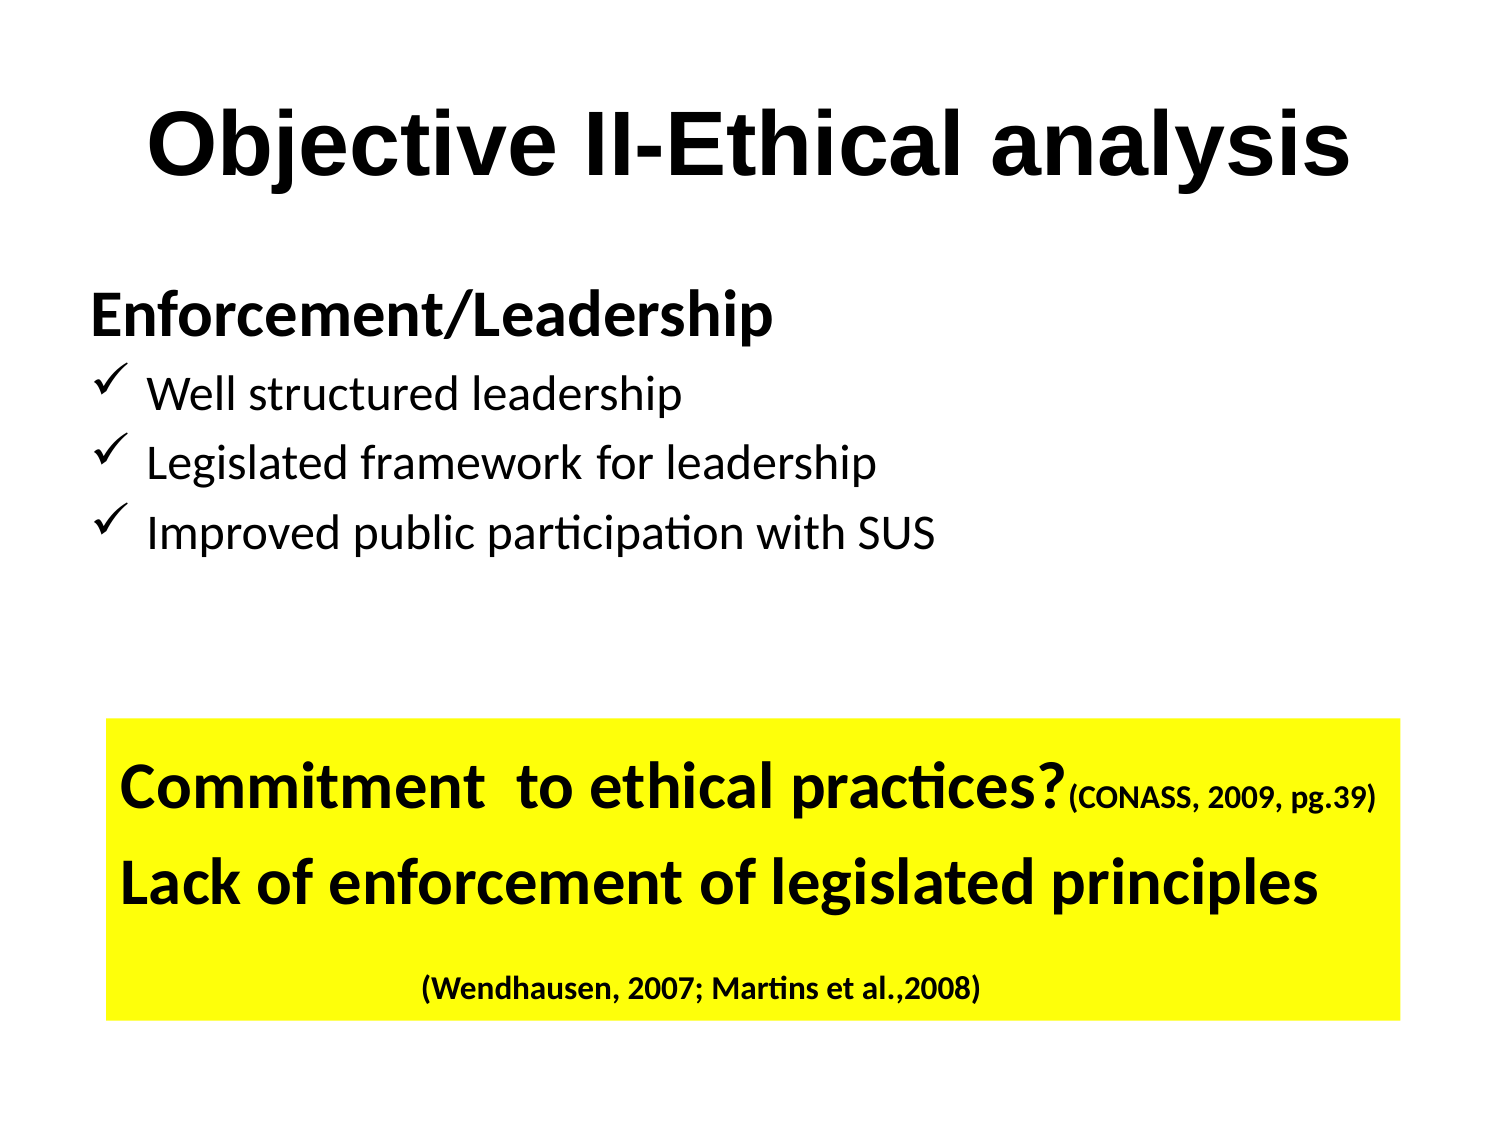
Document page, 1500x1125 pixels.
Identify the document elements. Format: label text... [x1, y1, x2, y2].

text_box Commitment to ethical practices?(CONASS, 2009, pg.39) Lack of enforcement of legislated principles (Wendhausen, 2007; Martins et al.,2008) [106, 718, 1401, 1021]
title Objective II-Ethical analysis [75, 45, 1425, 233]
list Enforcement/Leadership Well structured leadership Legislated framework for leadership Improved public participation with SUS [75, 262, 1425, 647]
